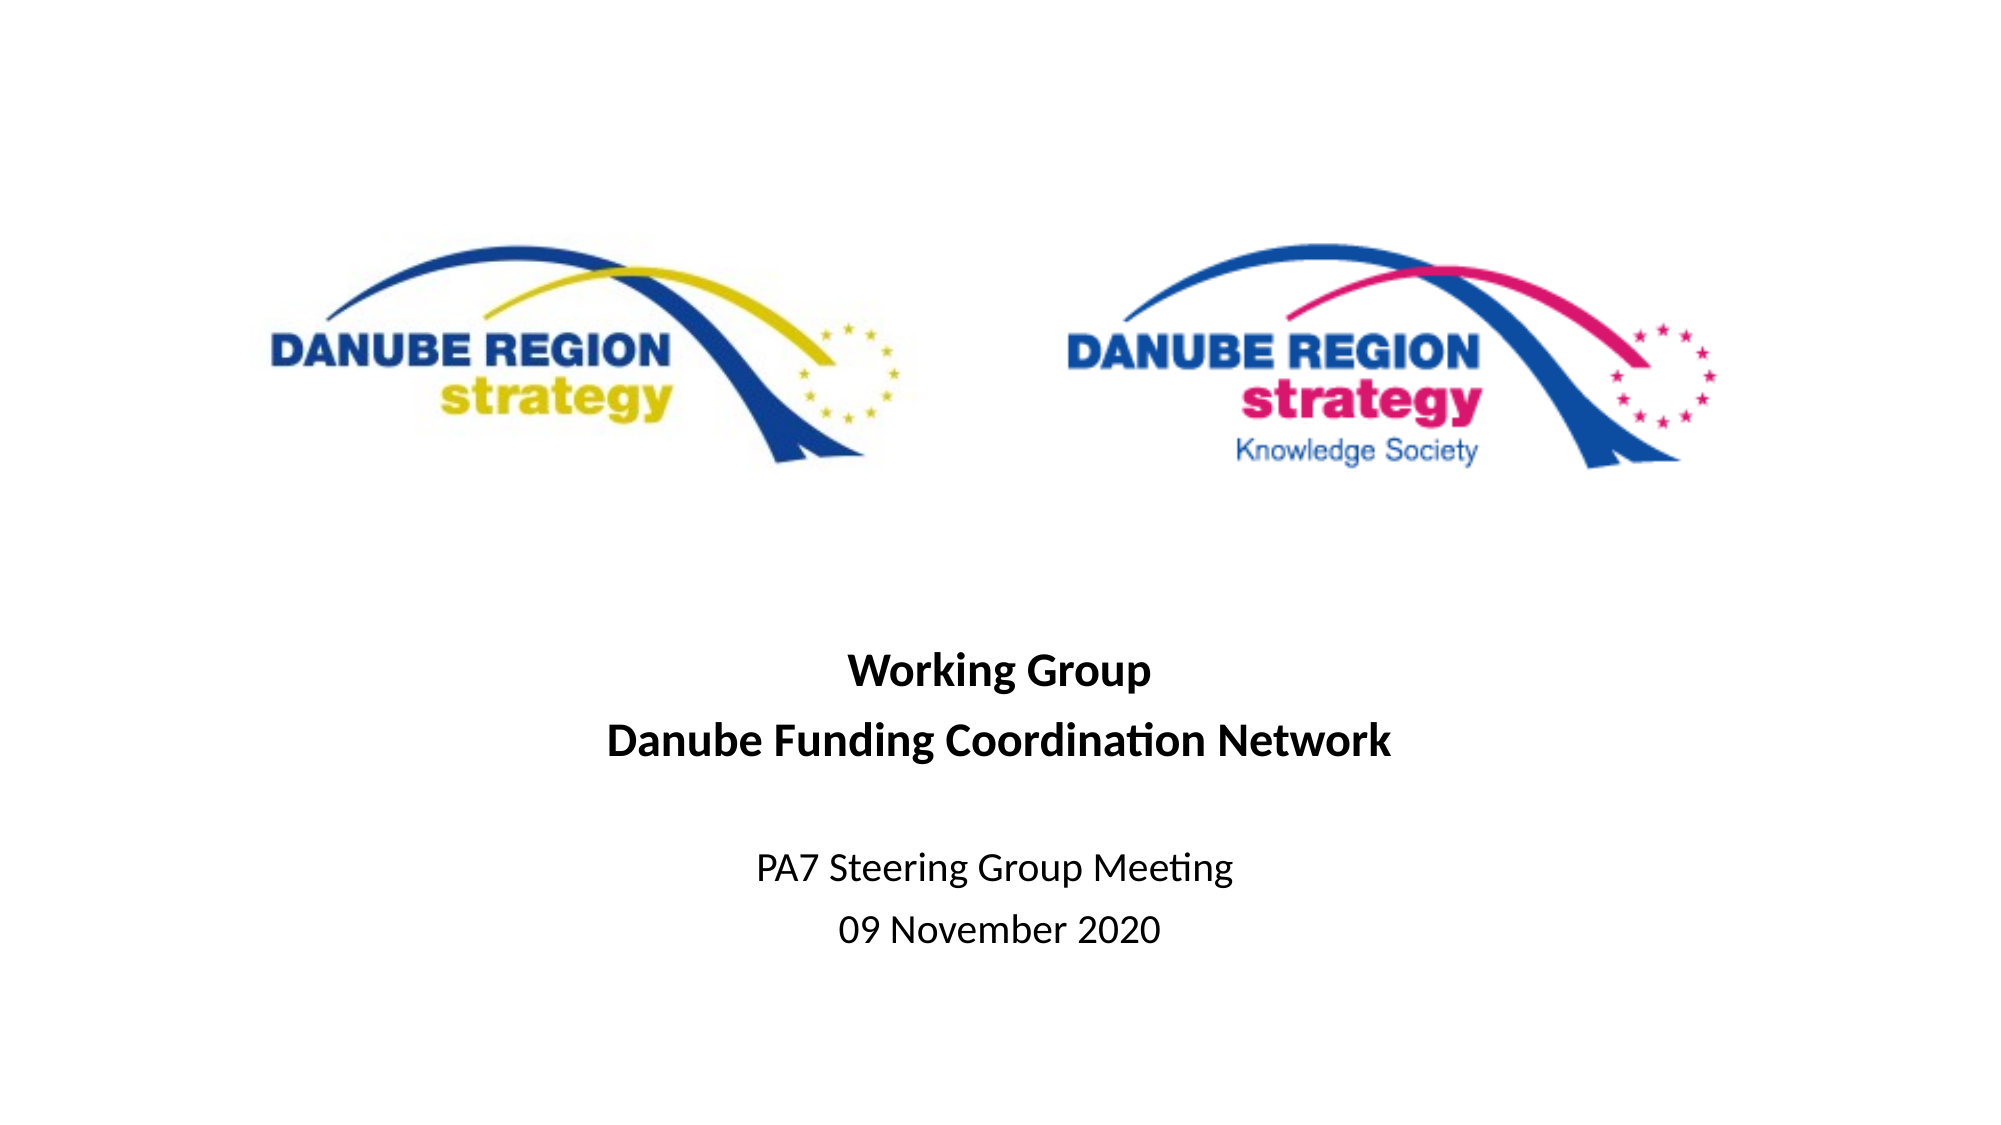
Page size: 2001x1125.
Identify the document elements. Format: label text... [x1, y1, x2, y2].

picture [1037, 210, 1751, 503]
subtitle Working Group Danube Funding Coordination Network PA7 Steering Group Meeting 09 November 2020 [249, 637, 1750, 964]
picture [249, 168, 917, 544]
